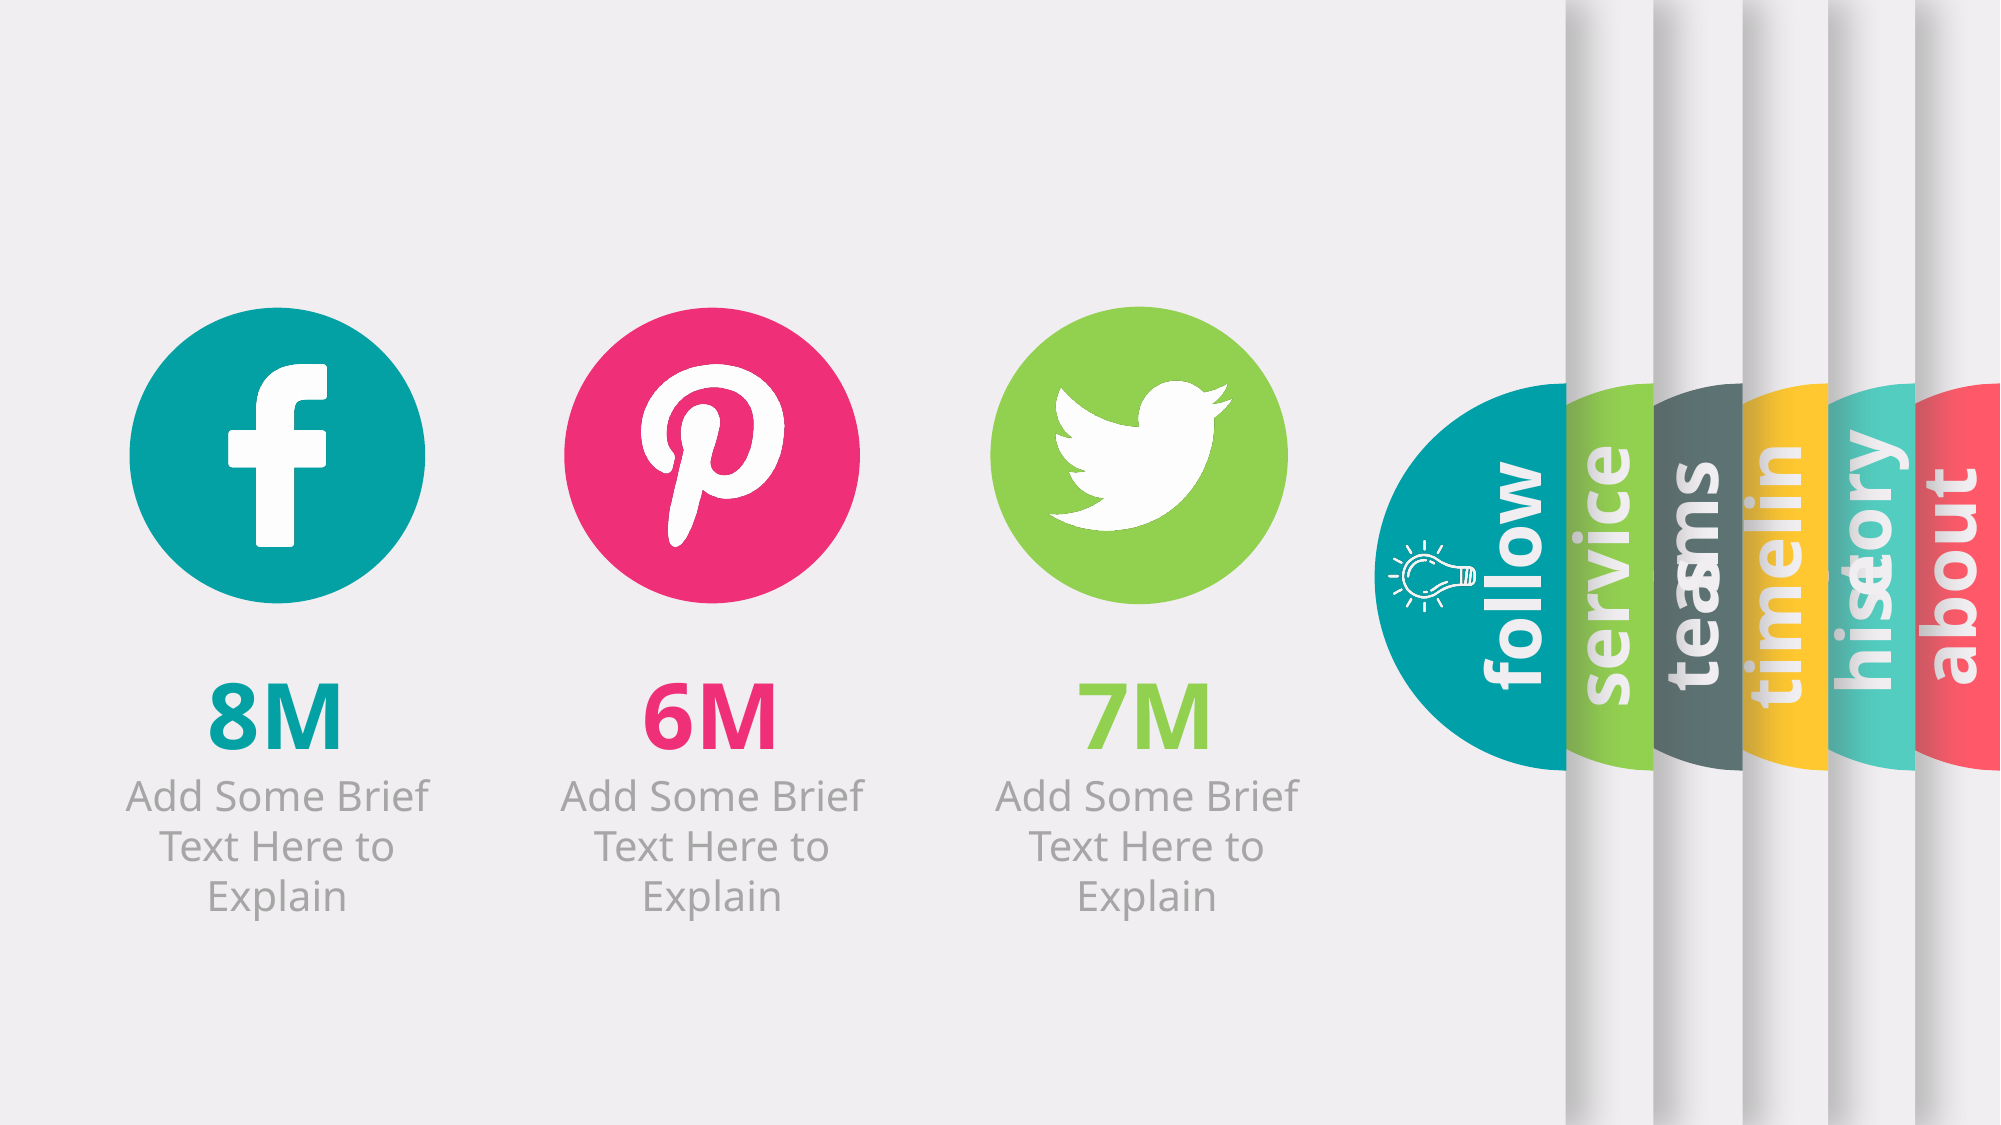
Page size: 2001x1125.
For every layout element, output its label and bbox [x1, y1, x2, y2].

text_box [129, 307, 426, 604]
text_box [1916, 0, 2000, 1125]
text_box [1829, 0, 1916, 1125]
text_box [85, 650, 469, 879]
text_box [0, 0, 1567, 1125]
text_box [564, 307, 860, 604]
text_box [1567, 0, 1654, 1125]
text_box [1743, 0, 1829, 1125]
text_box [955, 650, 1339, 879]
text_box [520, 650, 904, 879]
text_box [1654, 0, 1743, 1125]
text_box [990, 306, 1288, 605]
